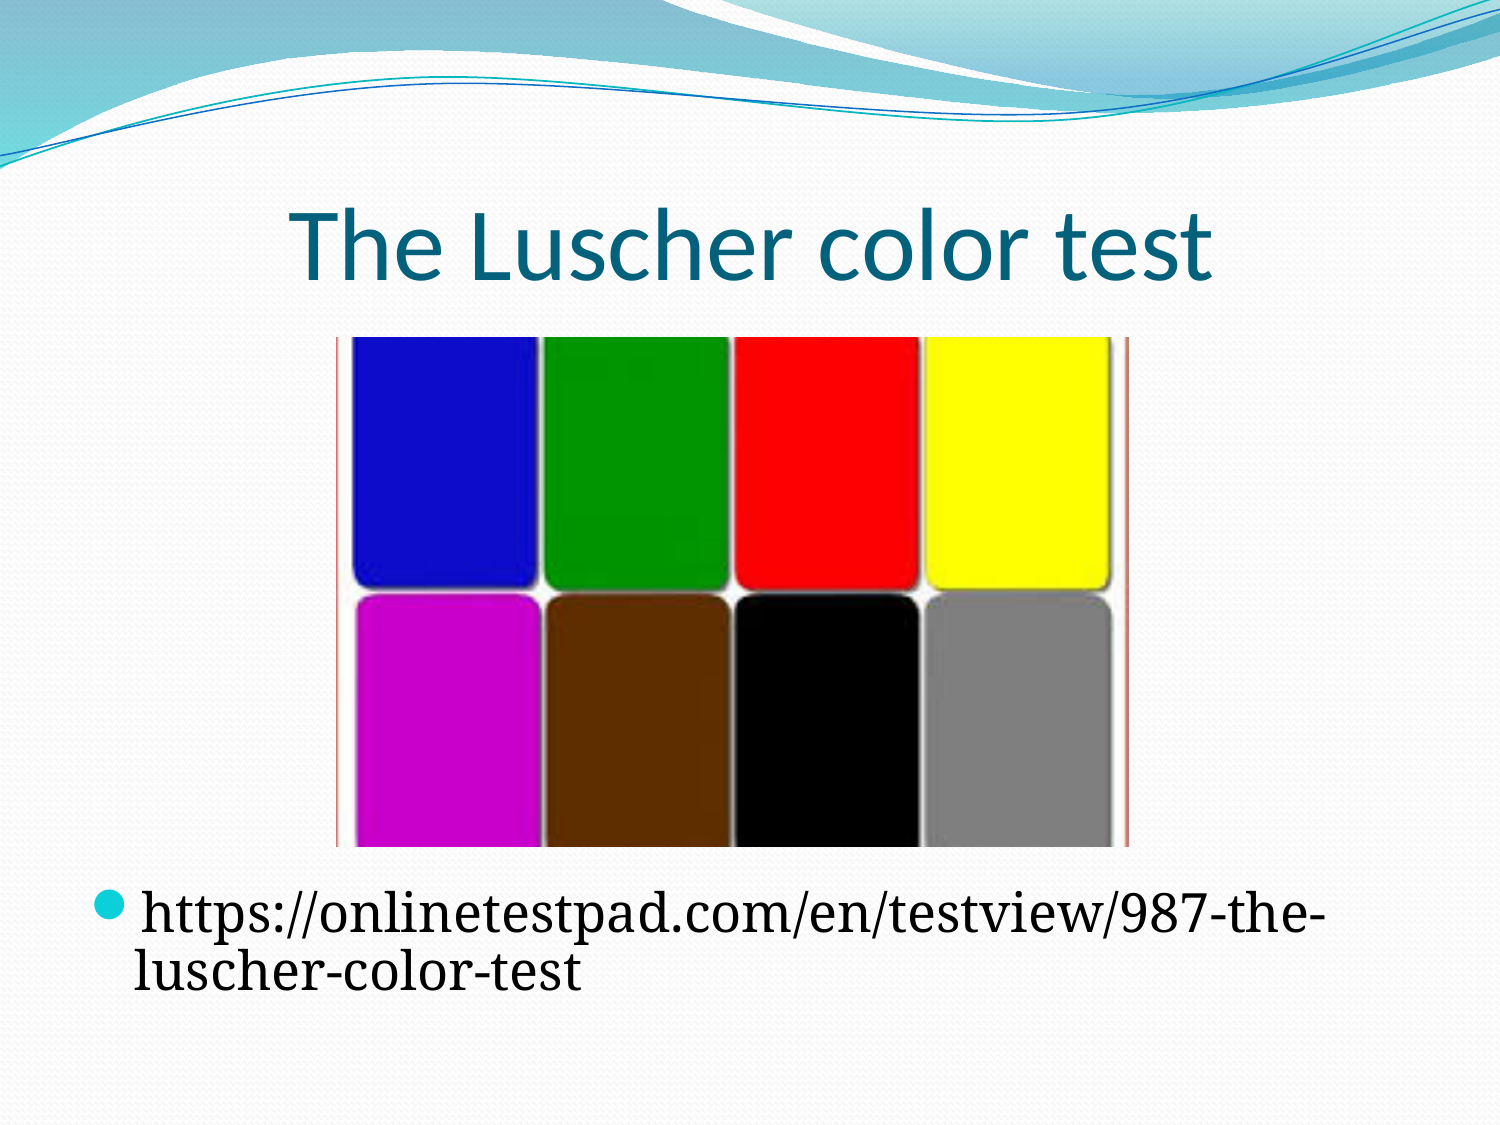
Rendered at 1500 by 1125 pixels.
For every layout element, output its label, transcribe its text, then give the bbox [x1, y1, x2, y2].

list https://onlinetestpad.com/en/testview/987-the-luscher-color-test [74, 317, 1426, 1038]
title The Luscher color test [76, 113, 1428, 302]
picture [336, 337, 1129, 848]
